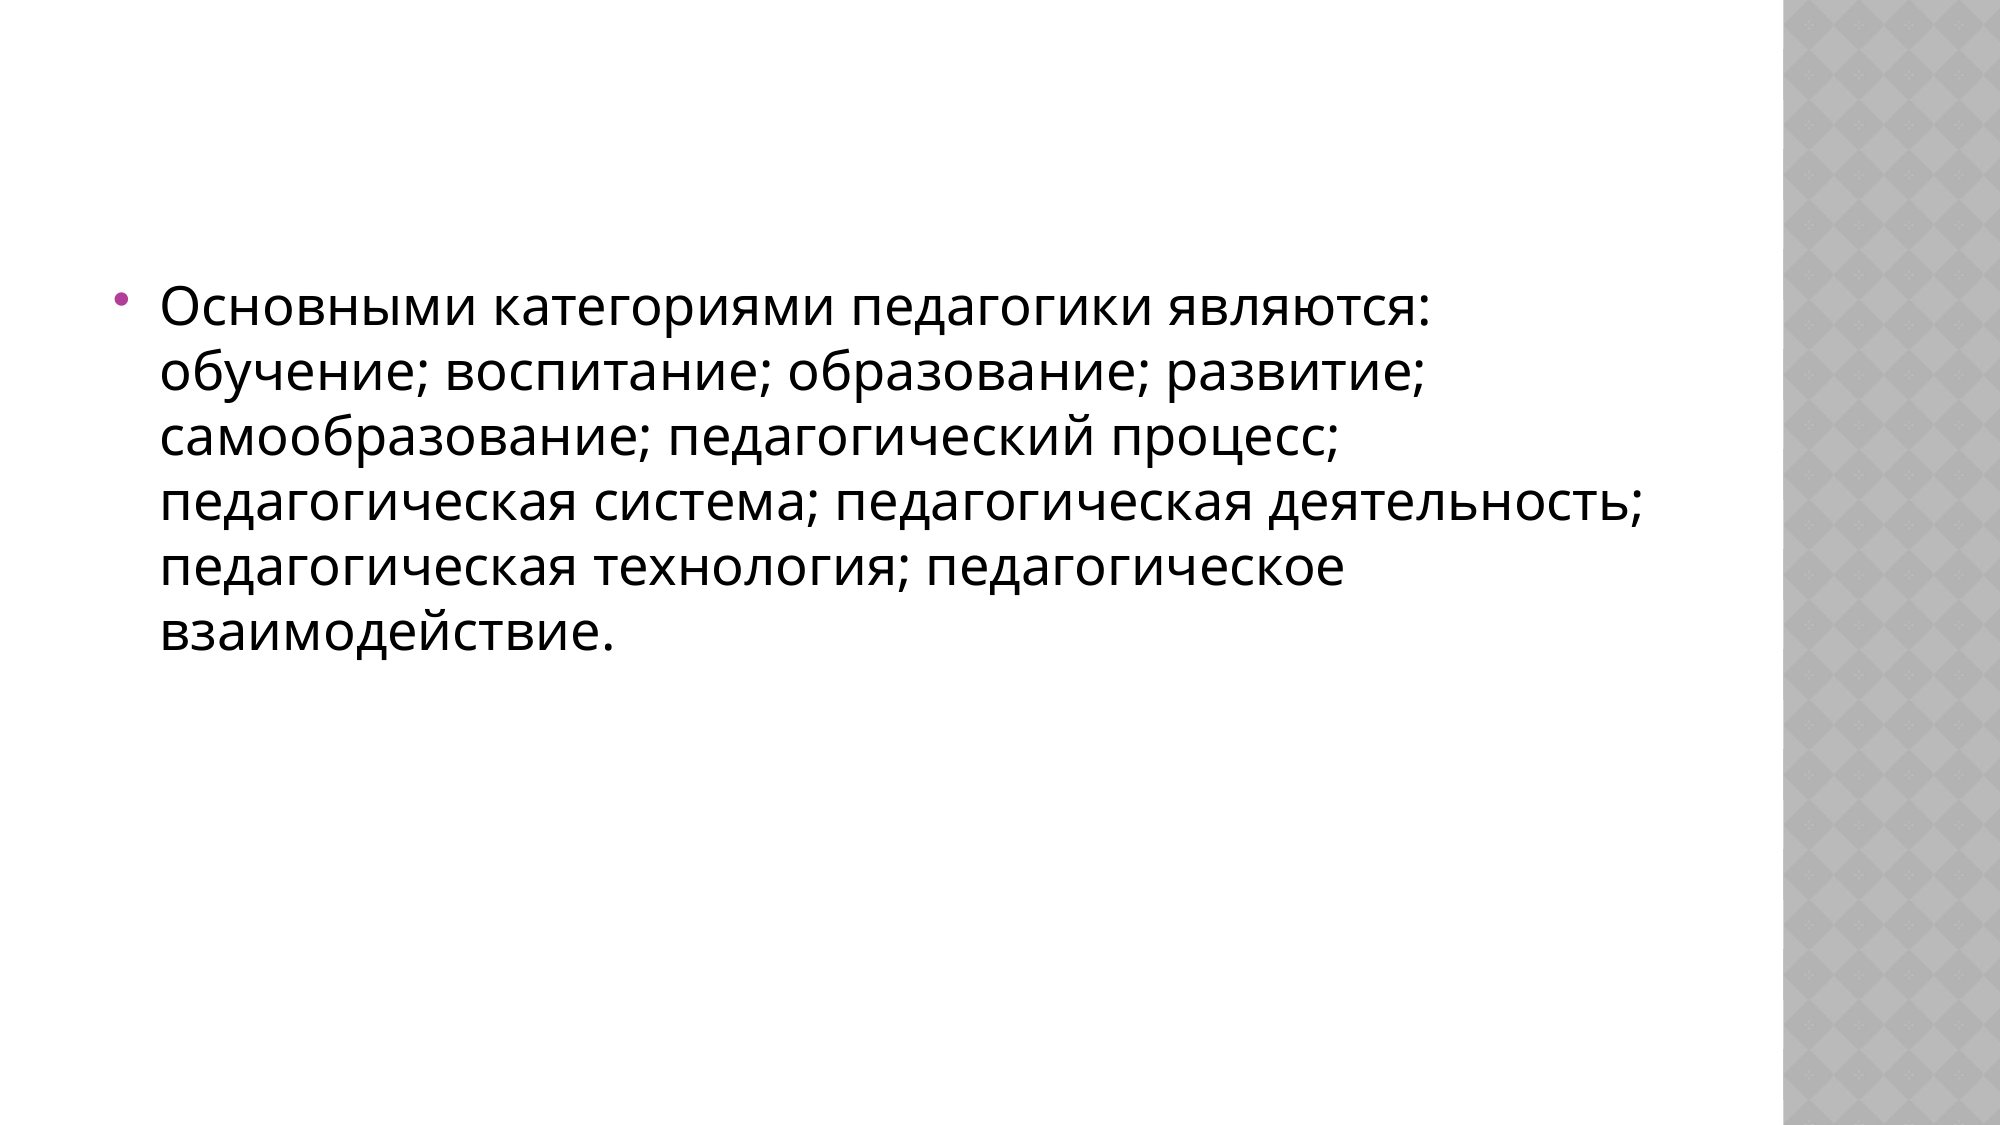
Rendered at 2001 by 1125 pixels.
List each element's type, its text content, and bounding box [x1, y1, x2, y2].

list Основными категориями педагогики являются: обучение; воспитание; образование; развитие; самообразование; педагогический процесс; педагогическая система; педагогическая деятельность; педагогическая технология; педагогическое взаимодействие. [99, 264, 1684, 1059]
